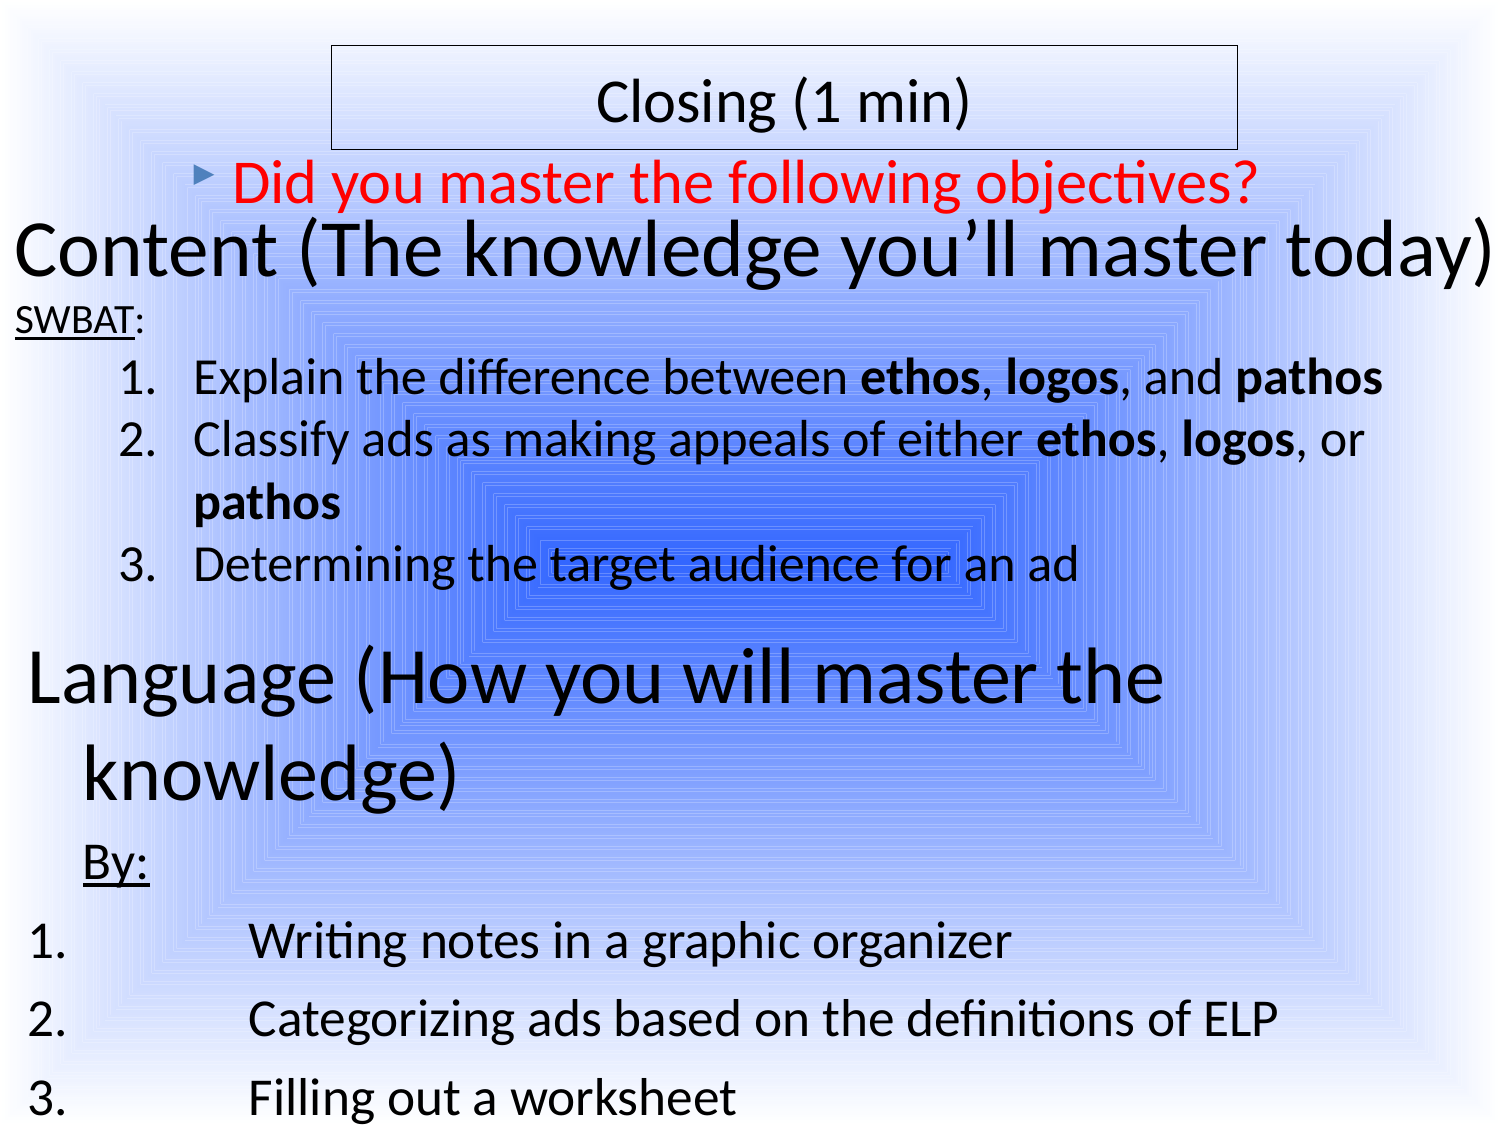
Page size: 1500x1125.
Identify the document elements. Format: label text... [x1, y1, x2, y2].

text_box Language (How you will master the knowledge) By: Writing notes in a graphic organizer Categorizing ads based on the definitions of ELP Filling out a worksheet [12, 600, 1500, 1125]
text_box Content (The knowledge you’ll master today) SWBAT: Explain the difference between ethos, logos, and pathos Classify ads as making appeals of either ethos, logos, or pathos Determining the target audience for an ad [0, 187, 1500, 600]
text_box Did you master the following objectives? [0, 134, 1434, 187]
title Closing (1 min) [331, 45, 1238, 134]
